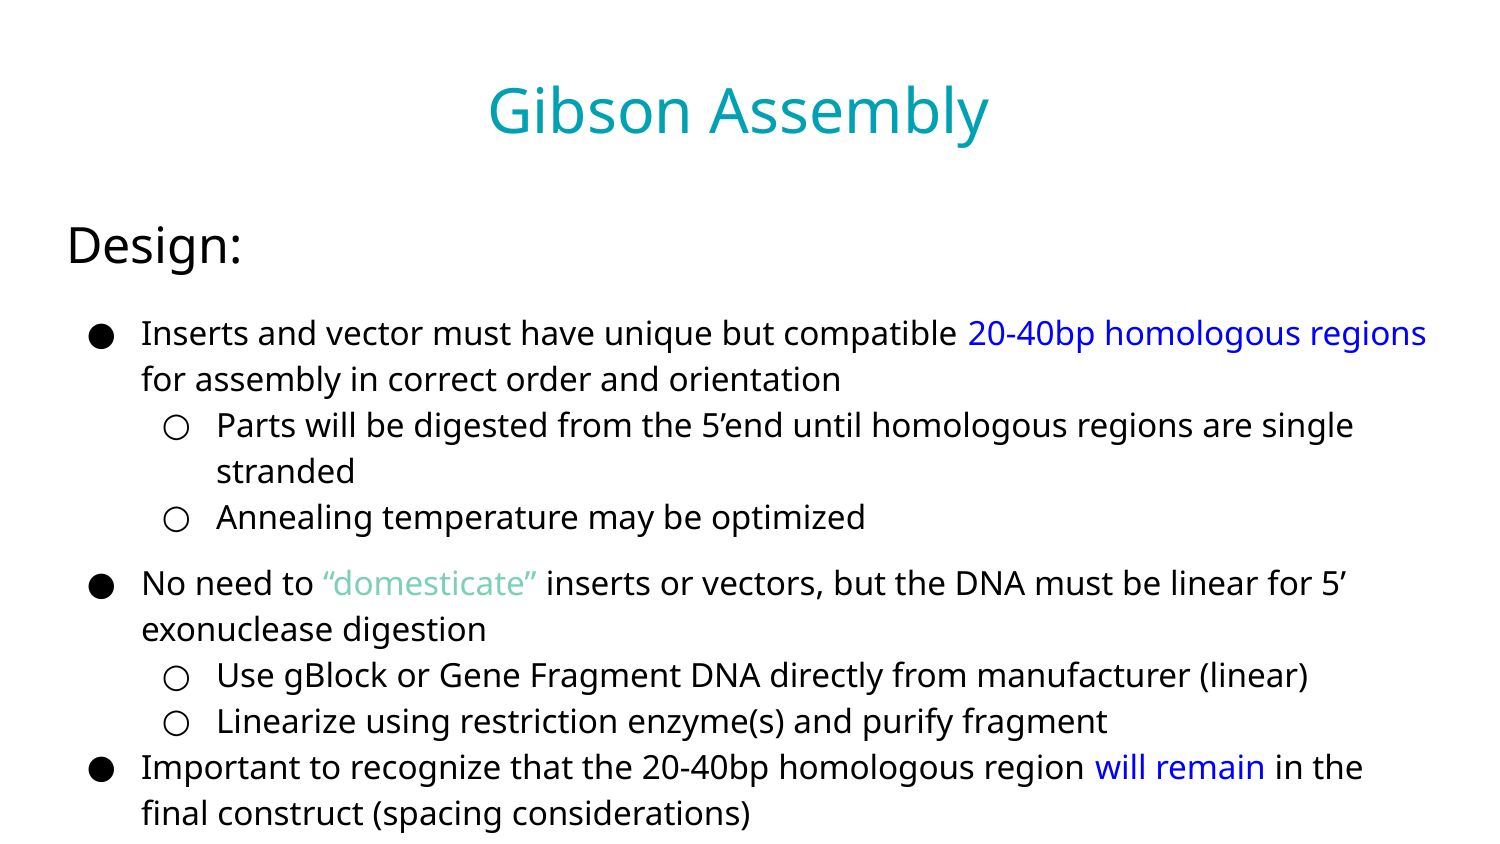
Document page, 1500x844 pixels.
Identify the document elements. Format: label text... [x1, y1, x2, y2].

text_box Gibson Assembly [40, 56, 1438, 151]
text_box Design: Inserts and vector must have unique but compatible 20-40bp homologous regions for assembly in correct order and orientation Parts will be digested from the 5’end until homologous regions are single stranded Annealing temperature may be optimized No need to “domesticate” inserts or vectors, but the DNA must be linear for 5’ exonuclease digestion Use gBlock or Gene Fragment DNA directly from manufacturer (linear) Linearize using restriction enzyme(s) and purify fragment Important to recognize that the 20-40bp homologous region will remain in the final construct (spacing considerations) [51, 283, 1449, 819]
text_box [51, 189, 1449, 283]
